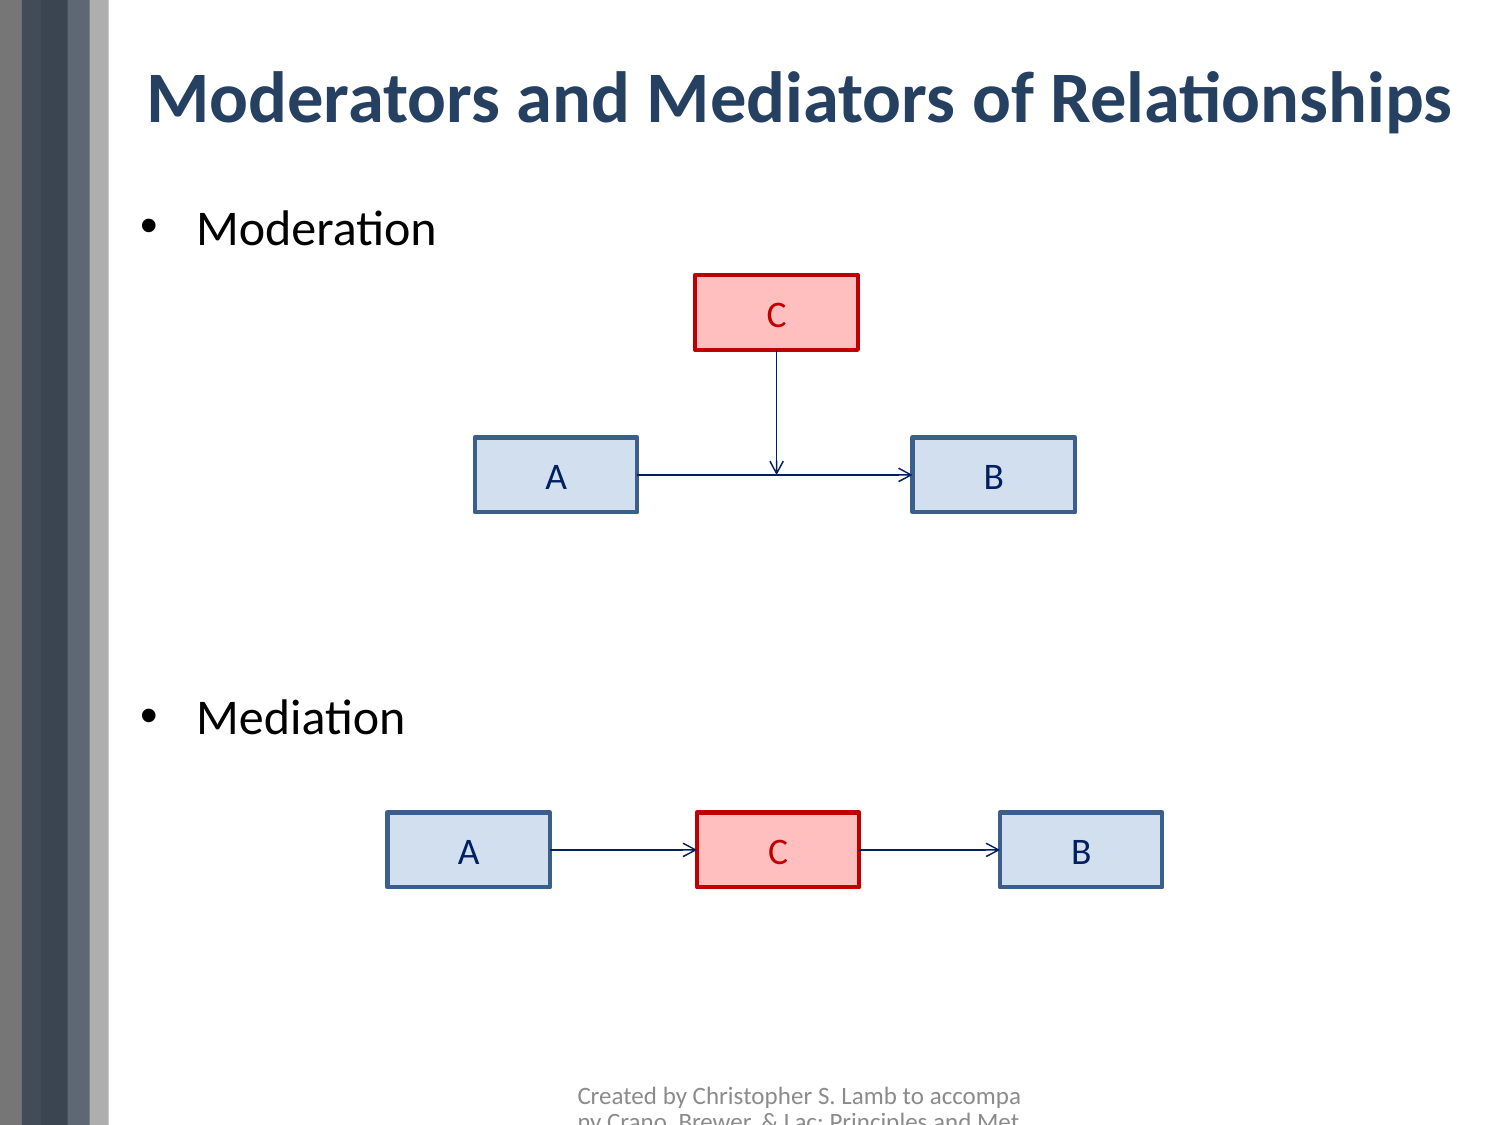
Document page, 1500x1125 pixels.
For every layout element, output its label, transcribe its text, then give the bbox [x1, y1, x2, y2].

footer Created by Christopher S. Lamb to accompany Crano, Brewer, & Lac: Principles and Methods of Social Research, 3rd Edition, 2015, Routledge/Taylor & Francis [562, 1065, 1038, 1125]
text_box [474, 274, 1076, 513]
list Moderation Mediation [125, 187, 1475, 988]
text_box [387, 812, 1163, 888]
title Moderators and Mediators of Relationships [125, 0, 1475, 187]
